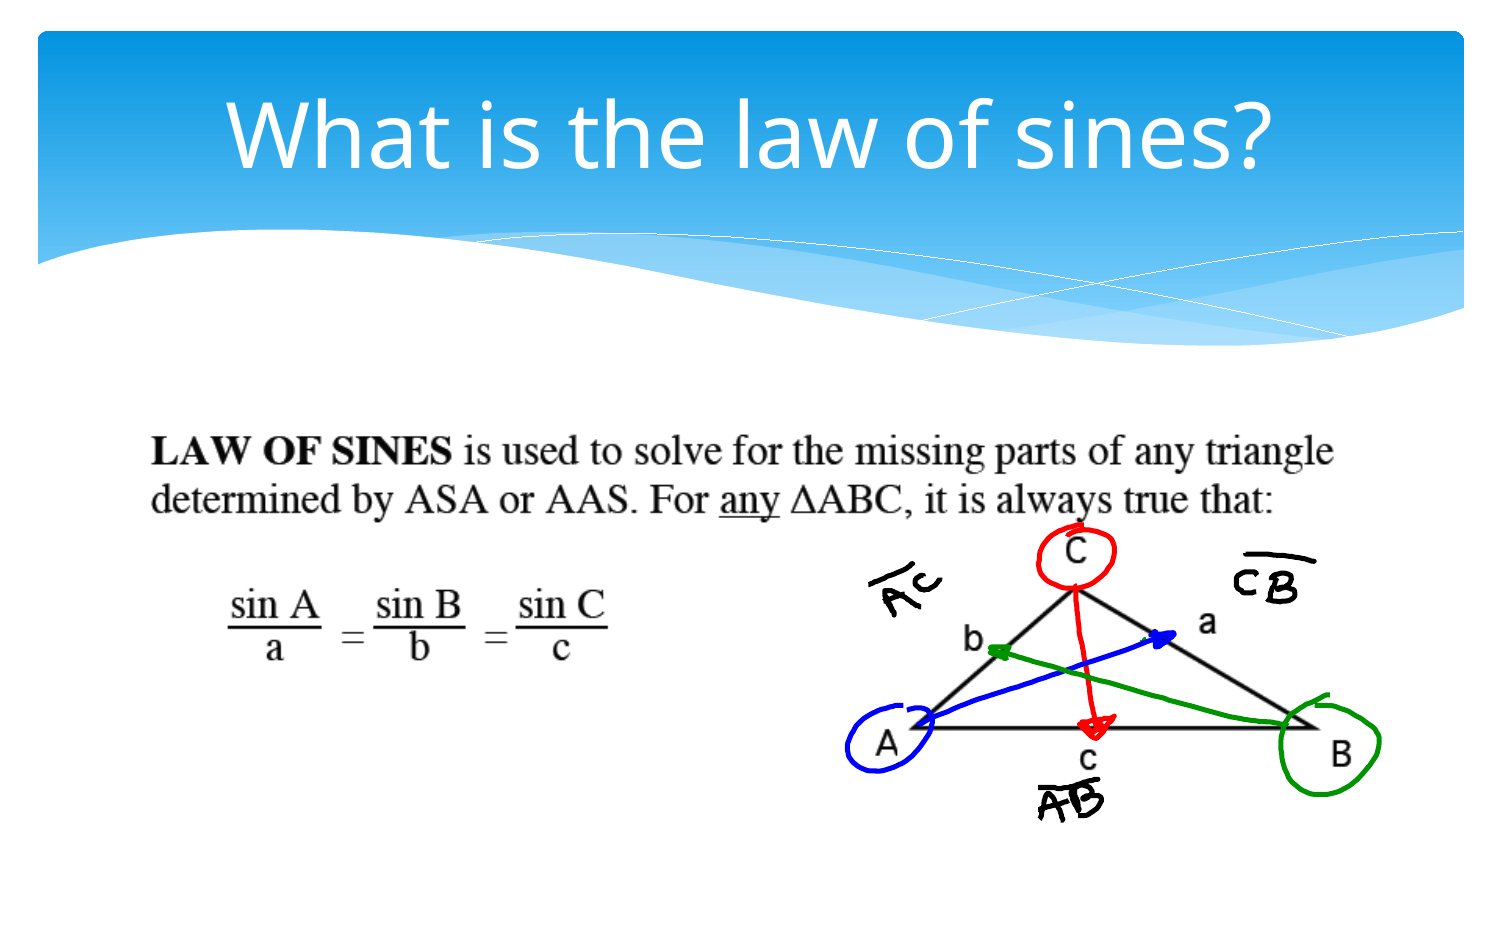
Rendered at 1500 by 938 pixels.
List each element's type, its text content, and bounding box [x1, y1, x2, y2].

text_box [1038, 779, 1102, 821]
title What is the law of sines? [75, 46, 1425, 218]
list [142, 424, 1359, 779]
text_box [1365, 720, 1380, 773]
text_box [1299, 789, 1346, 796]
